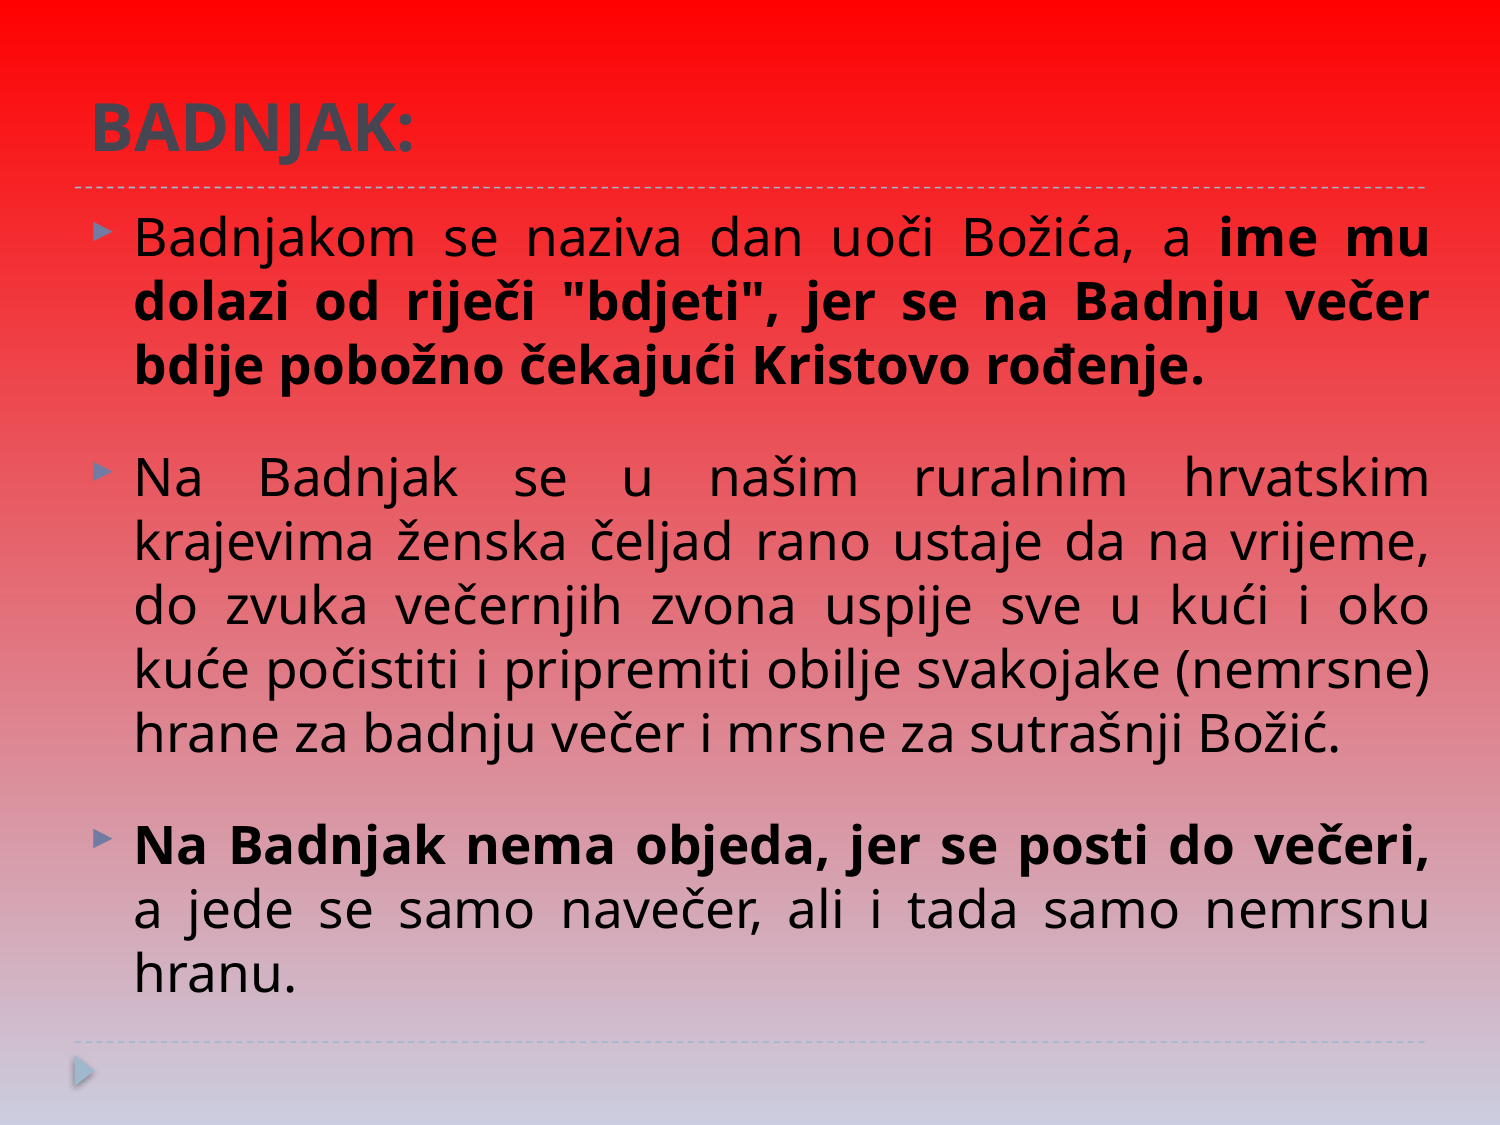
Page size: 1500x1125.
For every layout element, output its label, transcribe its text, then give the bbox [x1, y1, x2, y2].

list Badnjakom se naziva dan uoči Božića, a ime mu dolazi od riječi "bdjeti", jer se na Badnju večer bdije pobožno čekajući Kristovo rođenje. Na Badnjak se u našim ruralnim hrvatskim krajevima ženska čeljad rano ustaje da na vrijeme, do zvuka večernjih zvona uspije sve u kući i oko kuće počistiti i pripremiti obilje svakojake (nemrsne) hrane za badnju večer i mrsne za sutrašnji Božić. Na Badnjak nema objeda, jer se posti do večeri, a jede se samo navečer, ali i tada samo nemrsnu hranu. [75, 196, 1447, 1071]
title BADNJAK: [75, 45, 1425, 173]
